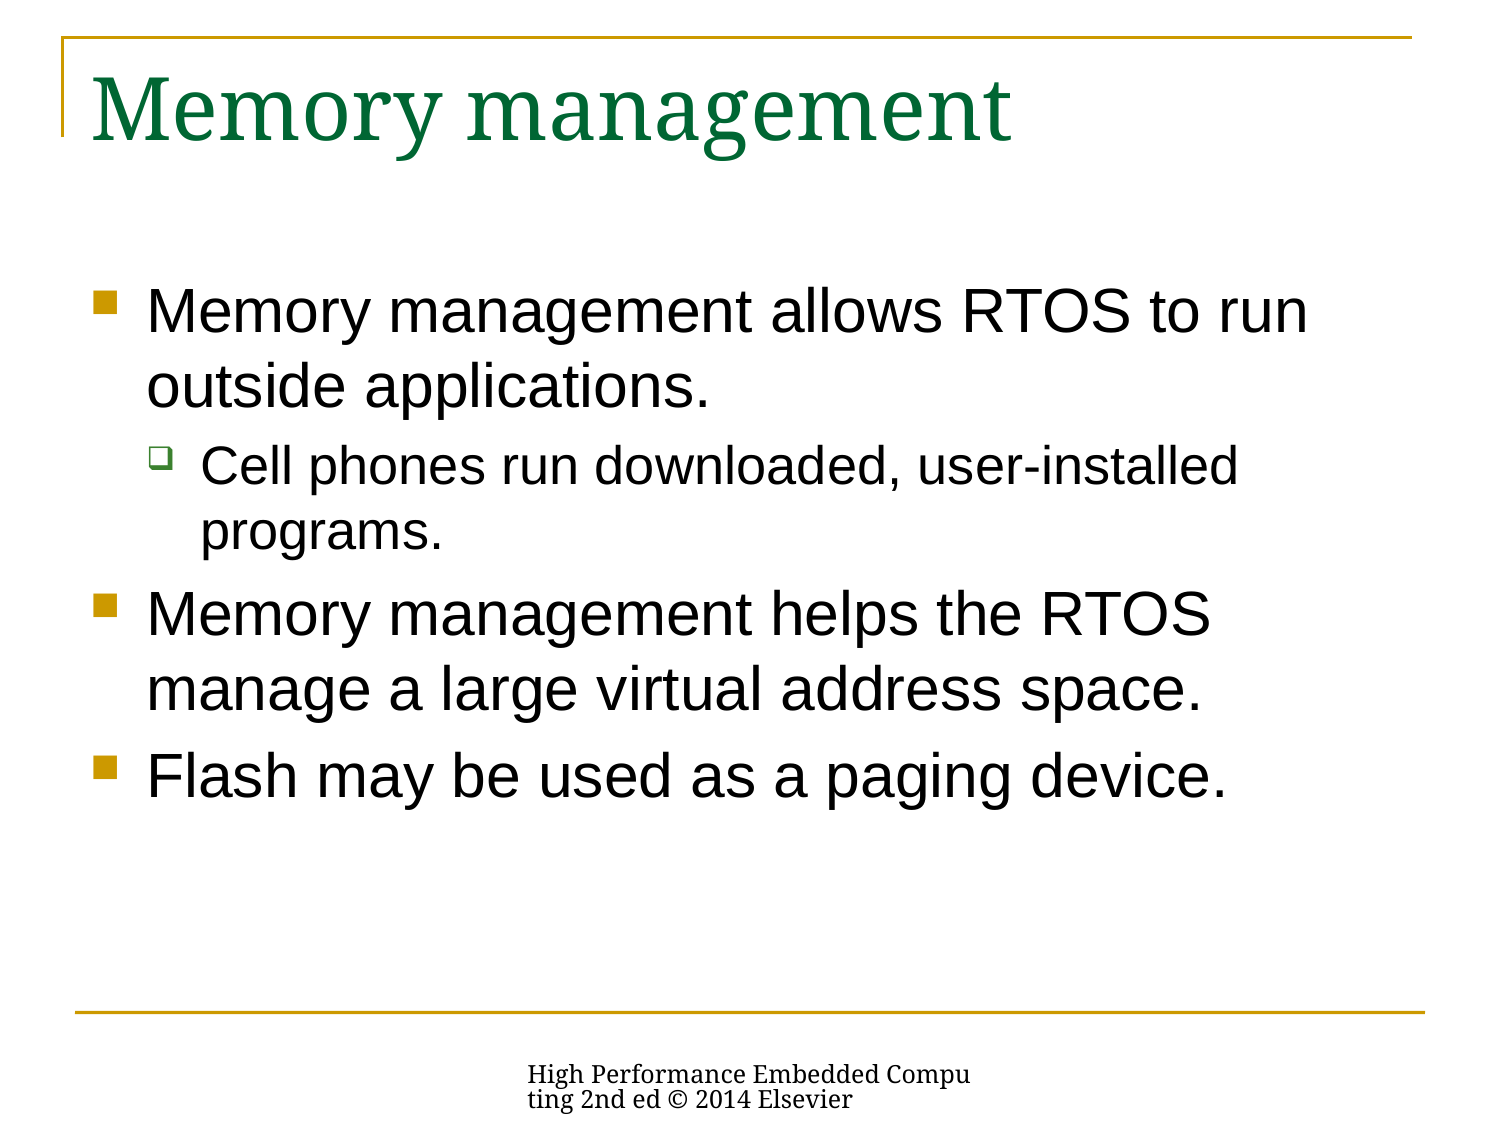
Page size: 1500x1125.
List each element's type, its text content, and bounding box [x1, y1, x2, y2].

footer High Performance Embedded Computing 2nd ed © 2014 Elsevier [512, 1025, 988, 1100]
title Memory management [75, 45, 1425, 233]
list Memory management allows RTOS to run outside applications. Cell phones run downloaded, user-installed programs. Memory management helps the RTOS manage a large virtual address space. Flash may be used as a paging device. [75, 262, 1425, 1006]
